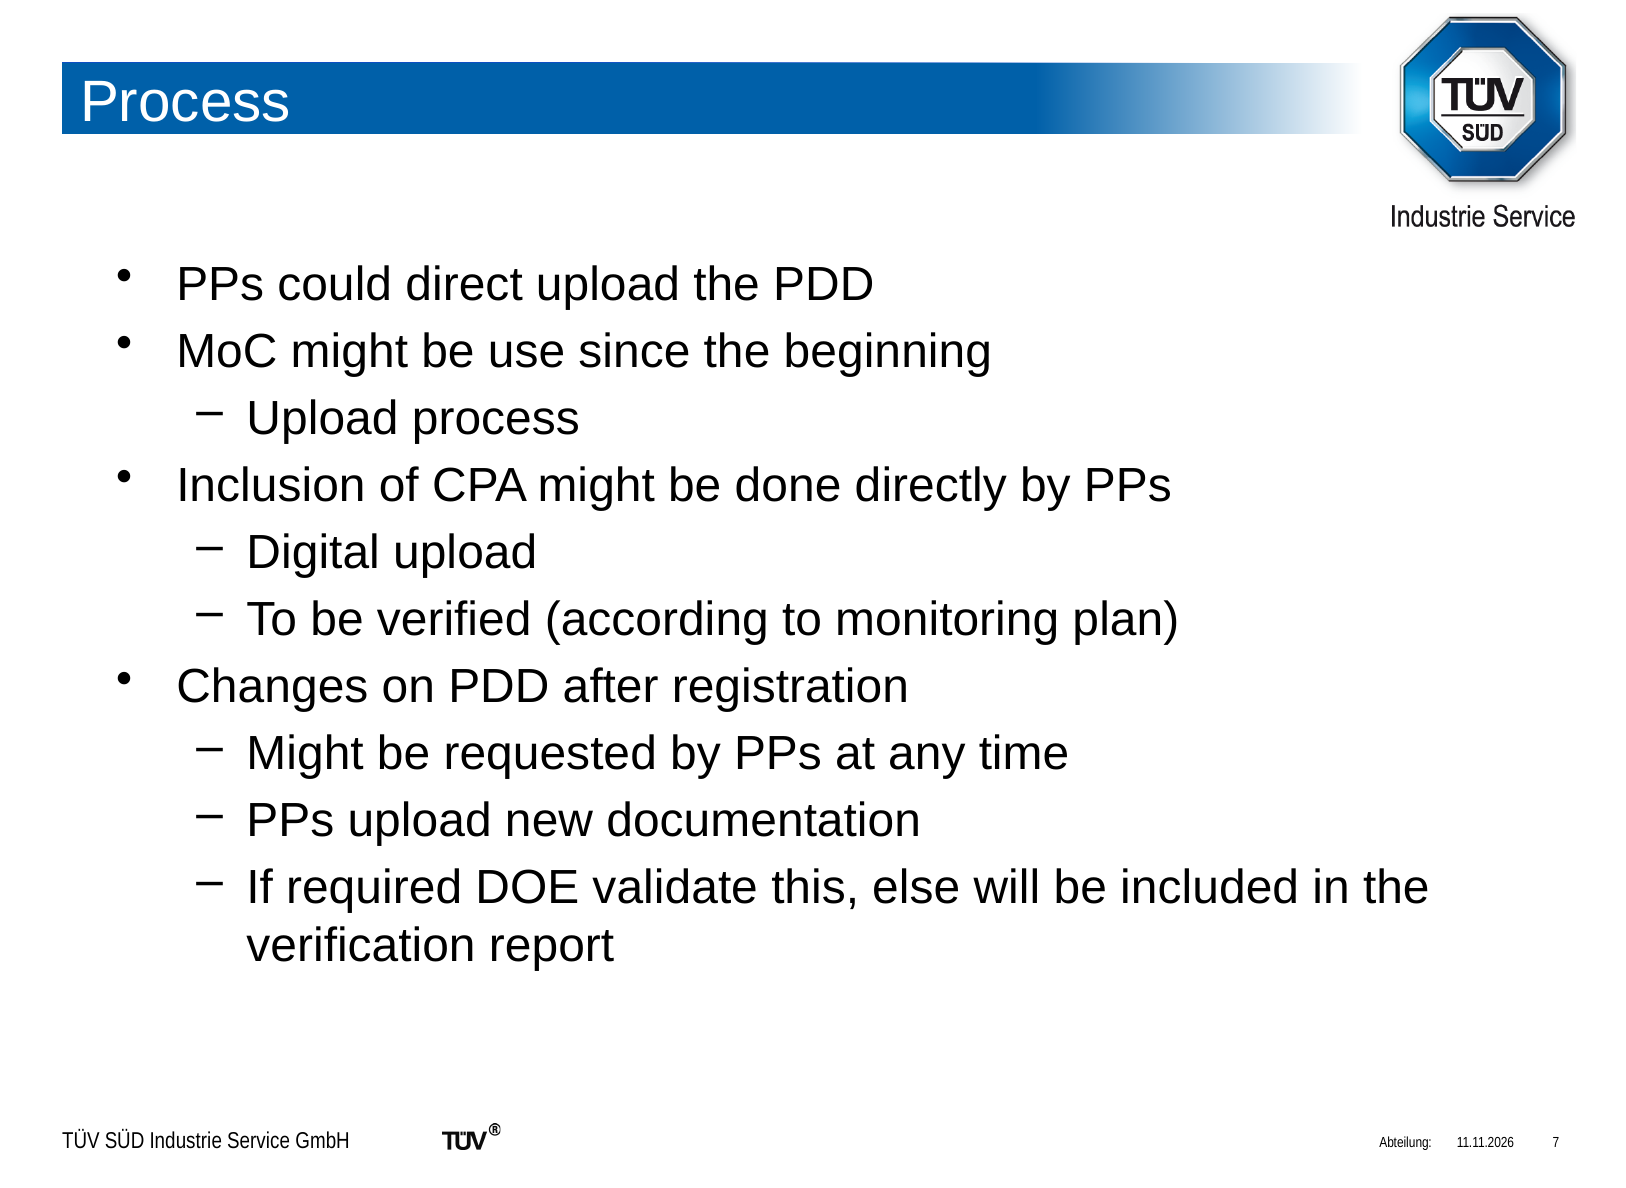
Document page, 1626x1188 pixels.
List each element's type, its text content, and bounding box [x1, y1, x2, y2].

footer Abteilung: [585, 1124, 1449, 1161]
title Process [63, 62, 1179, 134]
picture [1179, 62, 1381, 134]
list PPs could direct upload the PDD MoC might be use since the beginning Upload process Inclusion of CPA might be done directly by PPs Digital upload To be verified (according to monitoring plan) Changes on PDD after registration Might be requested by PPs at any time PPs upload new documentation If required DOE validate this, else will be included in the verification report [99, 244, 1563, 1020]
slide_number 7 [1514, 1124, 1576, 1161]
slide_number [1449, 1124, 1514, 1161]
